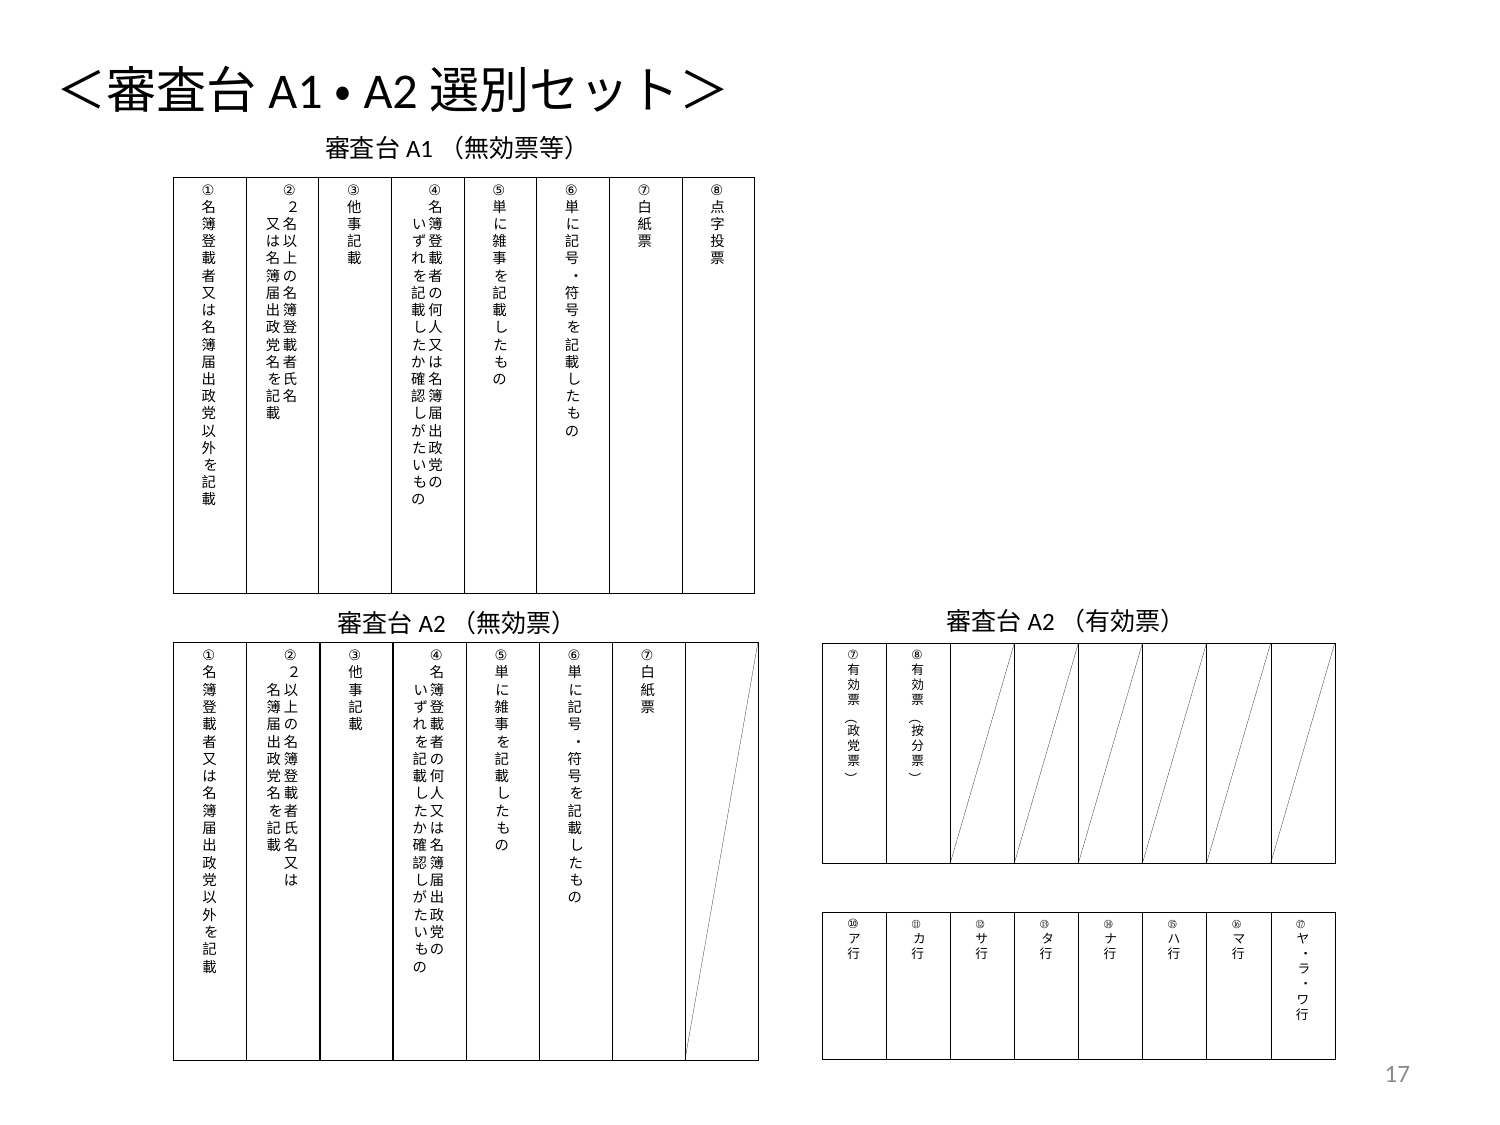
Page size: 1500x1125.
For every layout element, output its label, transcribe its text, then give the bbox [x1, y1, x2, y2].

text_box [100, 125, 1400, 1090]
title ＜審査台A1・A2選別セット＞ [41, 54, 1447, 124]
slide_number 17 [1074, 1042, 1425, 1103]
